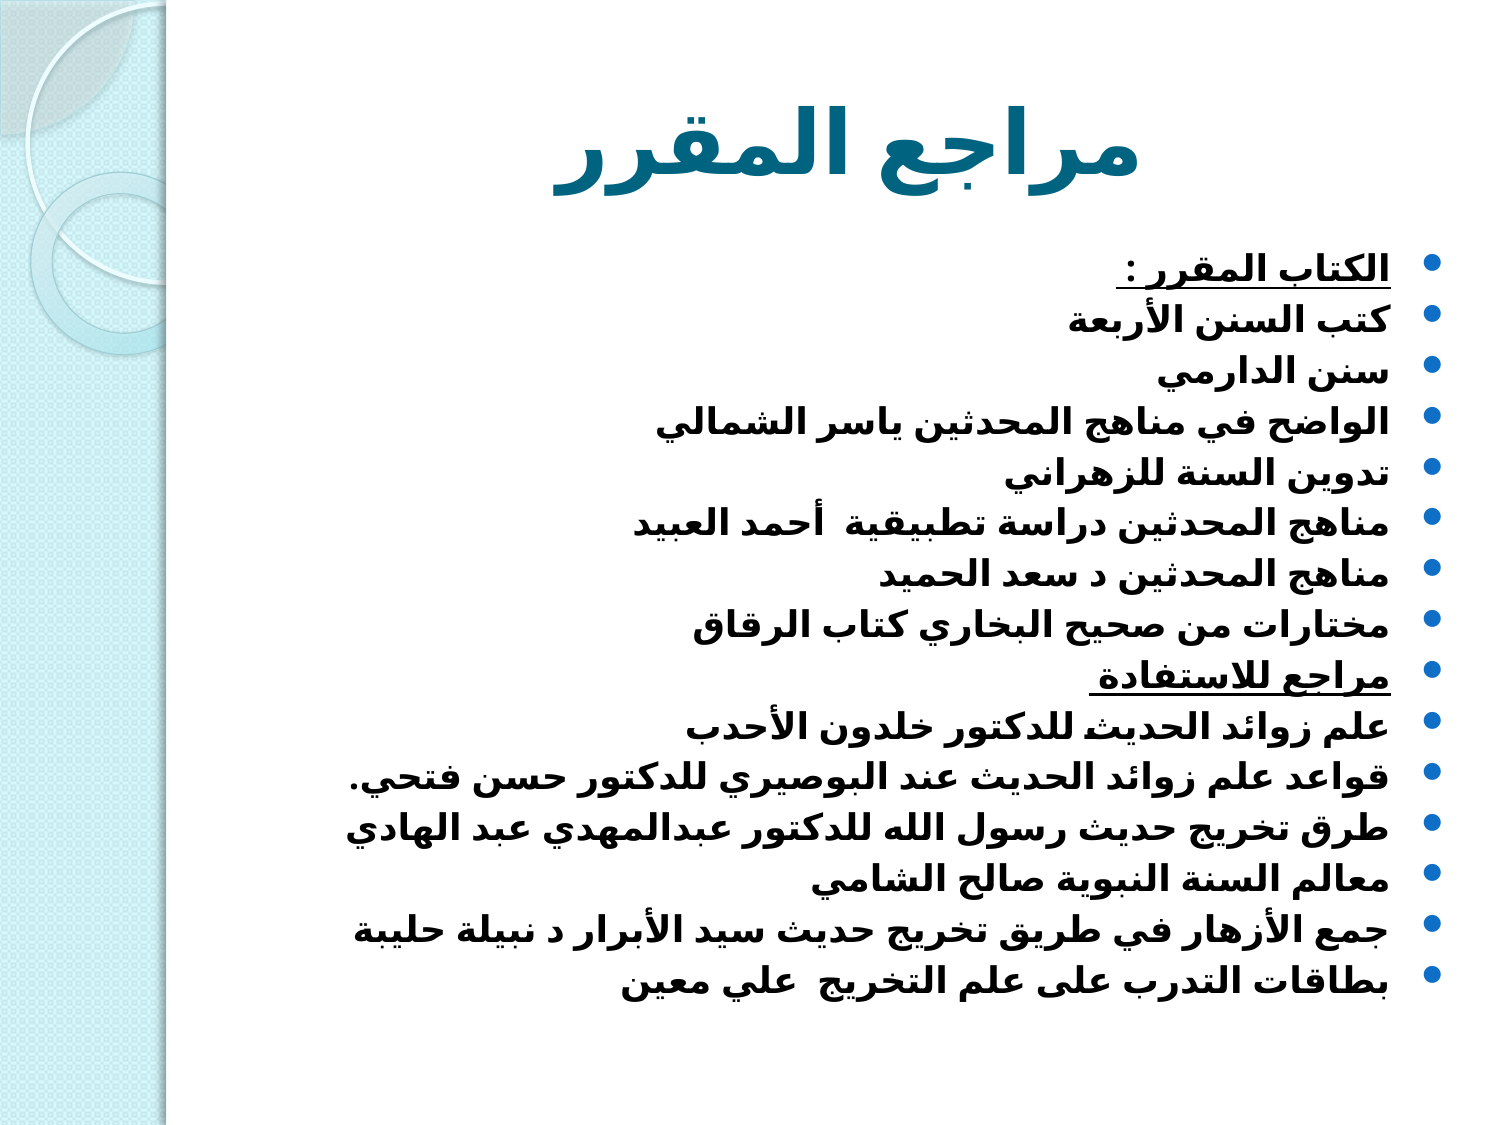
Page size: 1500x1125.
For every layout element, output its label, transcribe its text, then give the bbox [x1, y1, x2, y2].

title مراجع المقرر [235, 45, 1466, 233]
list الكتاب المقرر : كتب السنن الأربعة سنن الدارمي الواضح في مناهج المحدثين ياسر الشمالي تدوين السنة للزهراني مناهج المحدثين دراسة تطبيقية أحمد العبيد مناهج المحدثين د سعد الحميد مختارات من صحيح البخاري كتاب الرقاق مراجع للاستفادة علم زوائد الحديث للدكتور خلدون الأحدب قواعد علم زوائد الحديث عند البوصيري للدكتور حسن فتحي. طرق تخريج حديث رسول الله للدكتور عبدالمهدي عبد الهادي معالم السنة النبوية صالح الشامي جمع الأزهار في طريق تخريج حديث سيد الأبرار د نبيلة حليبة بطاقات التدرب على علم التخريج علي معين [235, 237, 1466, 1025]
